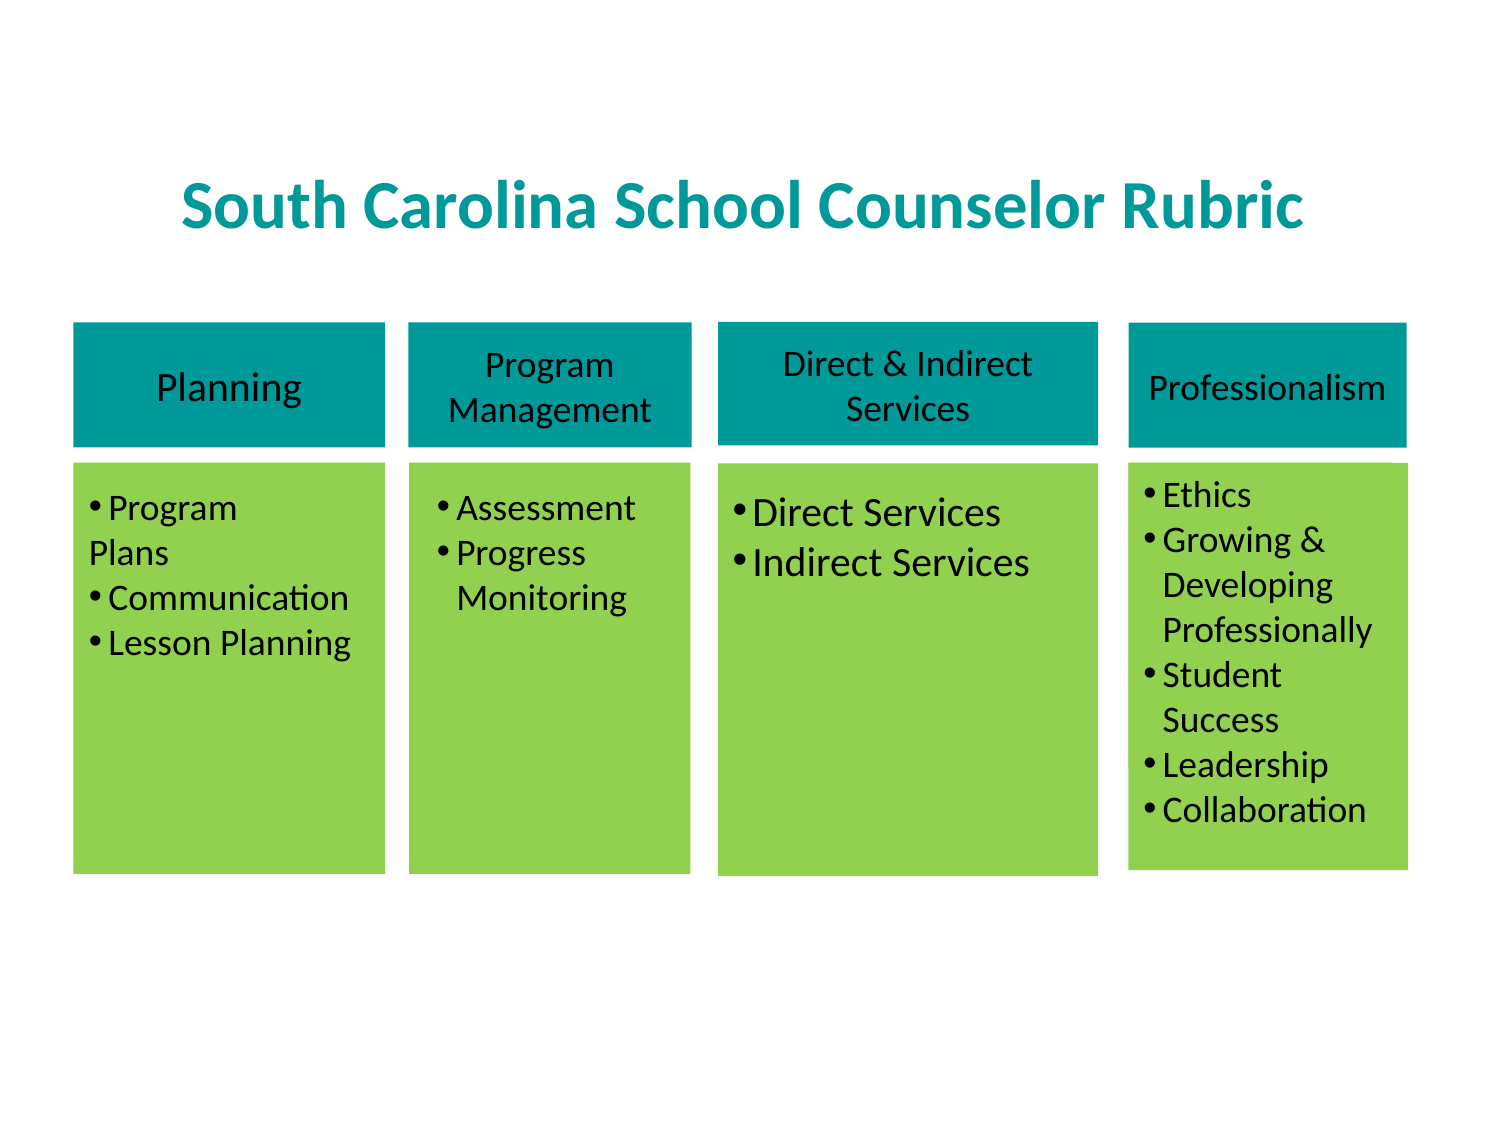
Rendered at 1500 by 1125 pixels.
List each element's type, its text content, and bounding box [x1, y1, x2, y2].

title South Carolina School Counselor Rubric [134, 32, 1366, 243]
text_box Direct Services Indirect Services [717, 476, 1098, 592]
text_box [72, 462, 386, 875]
text_box Direct & Indirect Services [717, 321, 1099, 446]
text_box Planning [72, 321, 386, 448]
text_box Ethics Growing & Developing Professionally Student Success Leadership Collaboration [1128, 462, 1409, 871]
text_box Professionalism [1128, 322, 1408, 449]
text_box Program Plans Communication Lesson Planning [73, 475, 385, 671]
text_box [408, 462, 691, 875]
text_box [717, 462, 1099, 877]
text_box Assessment Progress Monitoring [421, 475, 658, 626]
text_box Program Management [407, 321, 693, 448]
